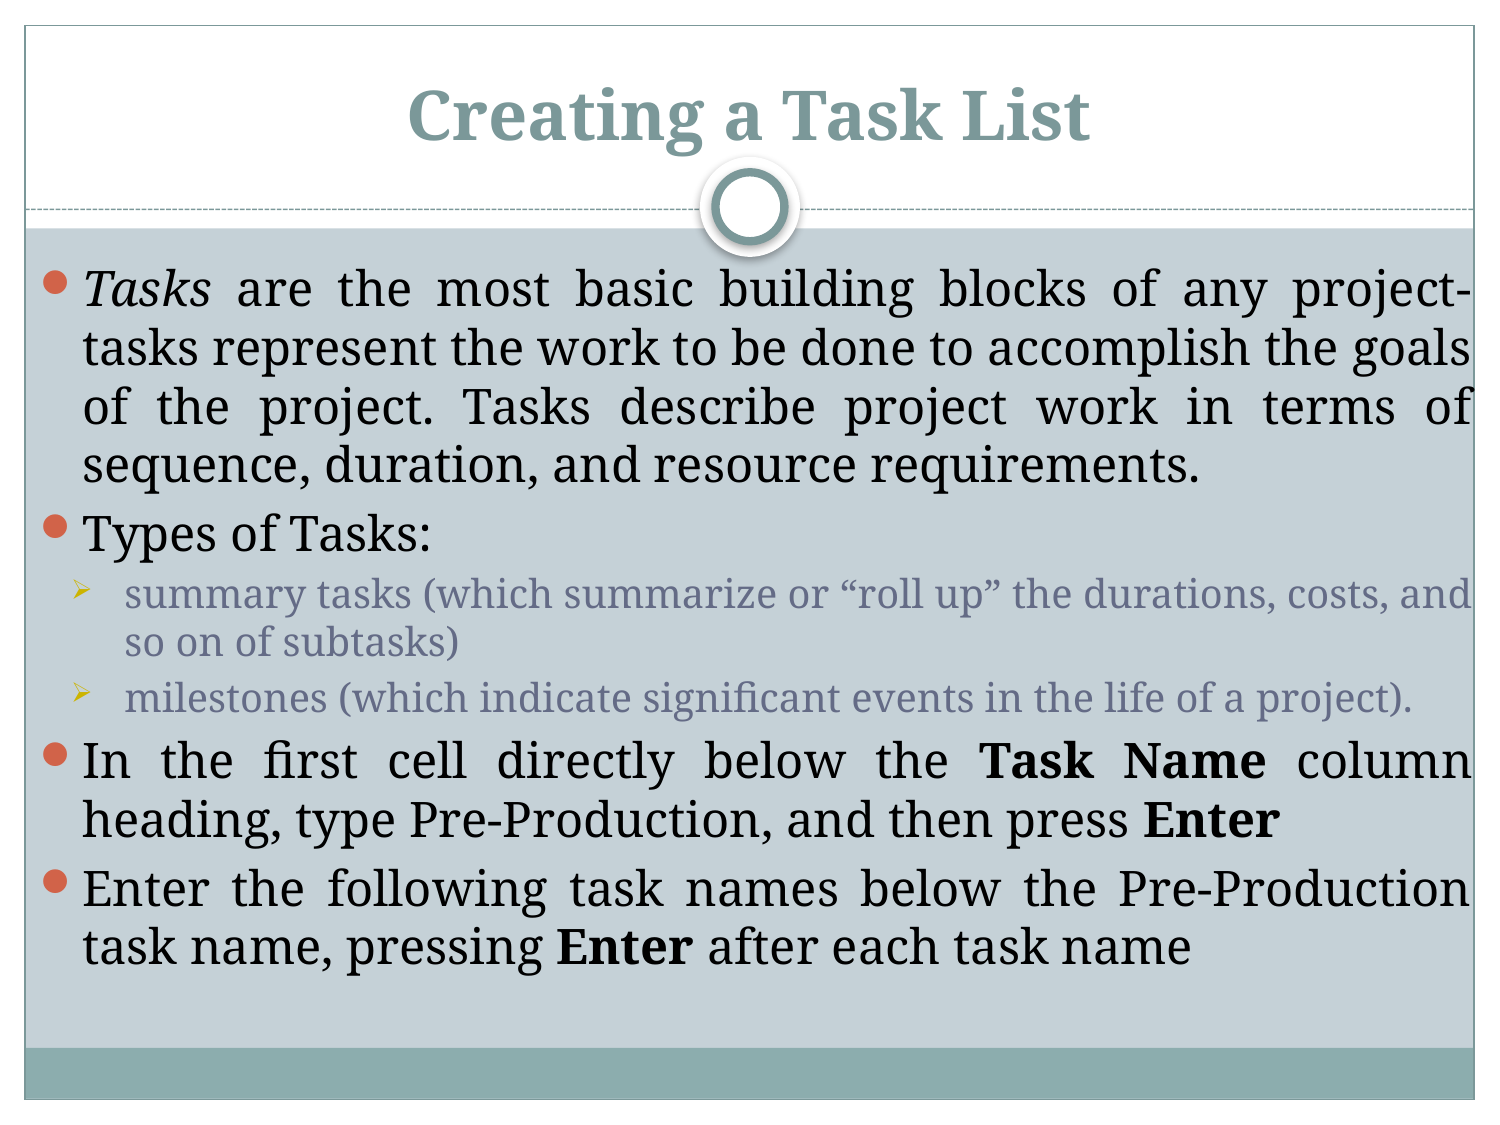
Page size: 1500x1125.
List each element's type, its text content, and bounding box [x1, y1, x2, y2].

title Creating a Task List [49, 37, 1450, 162]
list Tasks are the most basic building blocks of any project-tasks represent the work to be done to accomplish the goals of the project. Tasks describe project work in terms of sequence, duration, and resource requirements. Types of Tasks: summary tasks (which summarize or “roll up” the durations, costs, and so on of subtasks) milestones (which indicate significant events in the life of a project). In the first cell directly below the Task Name column heading, type Pre-Production, and then press Enter Enter the following task names below the Pre-Production task name, pressing Enter after each task name [24, 250, 1488, 1088]
